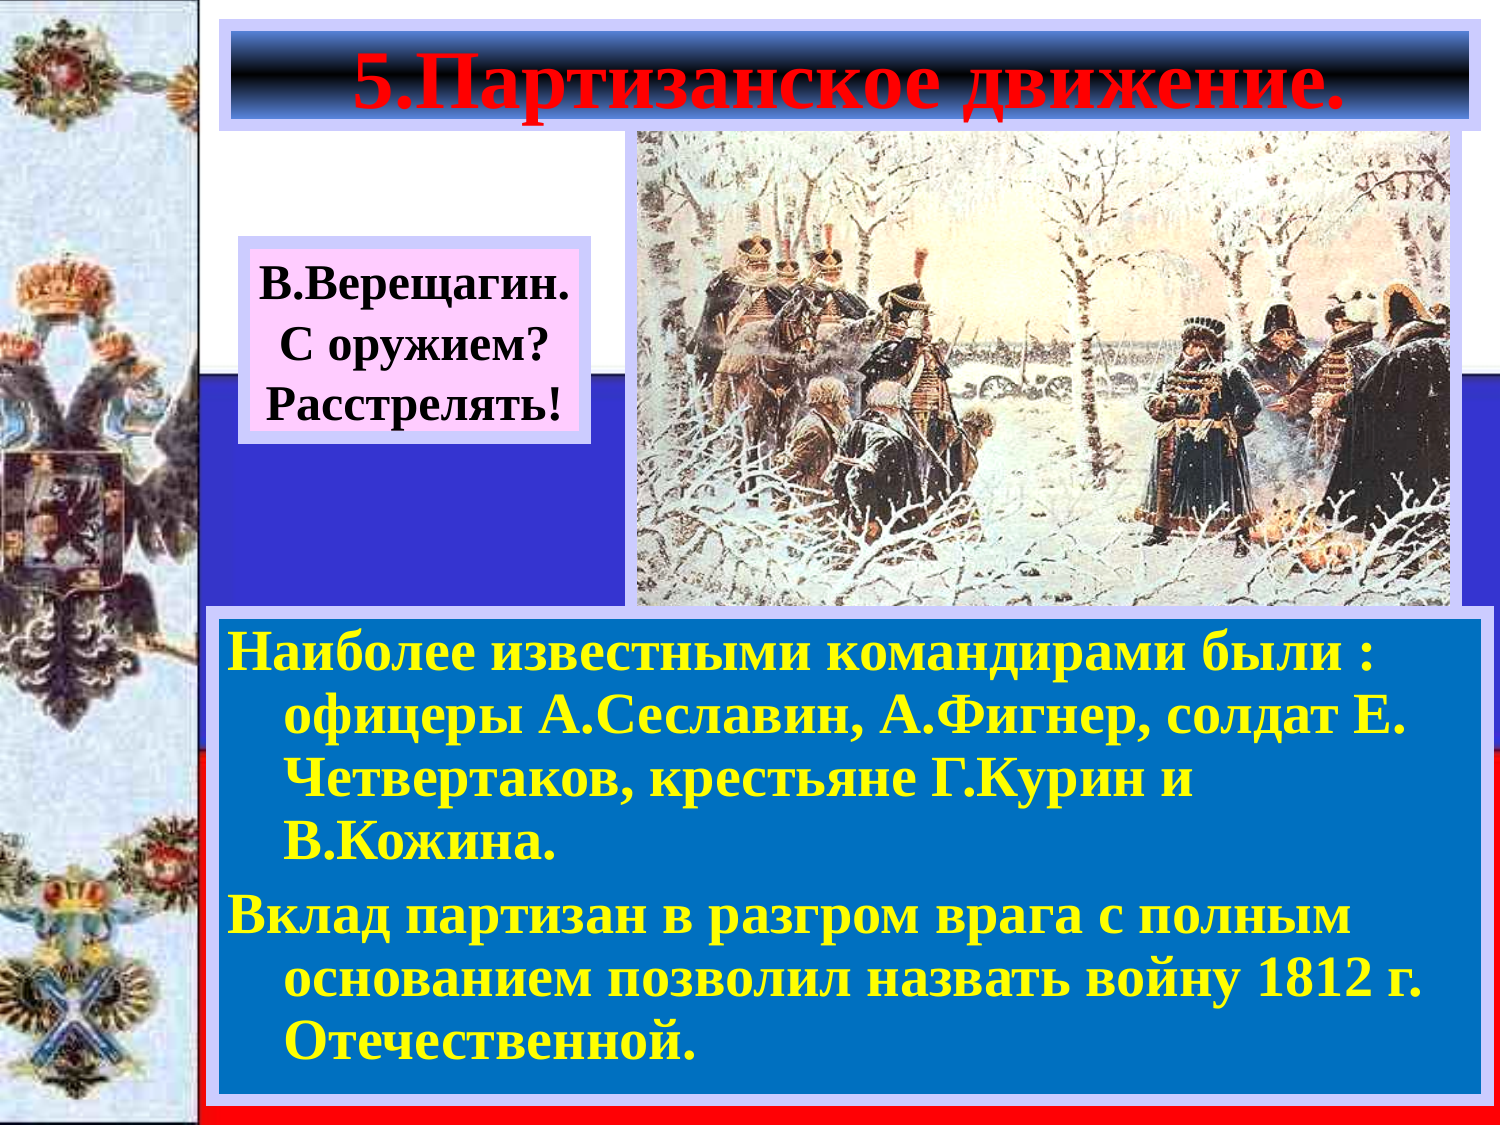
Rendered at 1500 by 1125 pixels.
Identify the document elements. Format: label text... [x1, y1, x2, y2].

picture [0, 0, 1500, 1125]
title 5.Партизанское движение. [224, 24, 1476, 126]
list Наиболее известными командирами были : офицеры А.Сеславин, А.Фигнер, солдат Е. Четвертаков, крестьяне Г.Курин и В.Кожина. Вклад партизан в разгром врага с полным основанием позволил назвать войну 1812 г. Отечественной. [212, 612, 1488, 1101]
text_box В.Верещагин. С оружием? Расстрелять! [244, 242, 586, 438]
